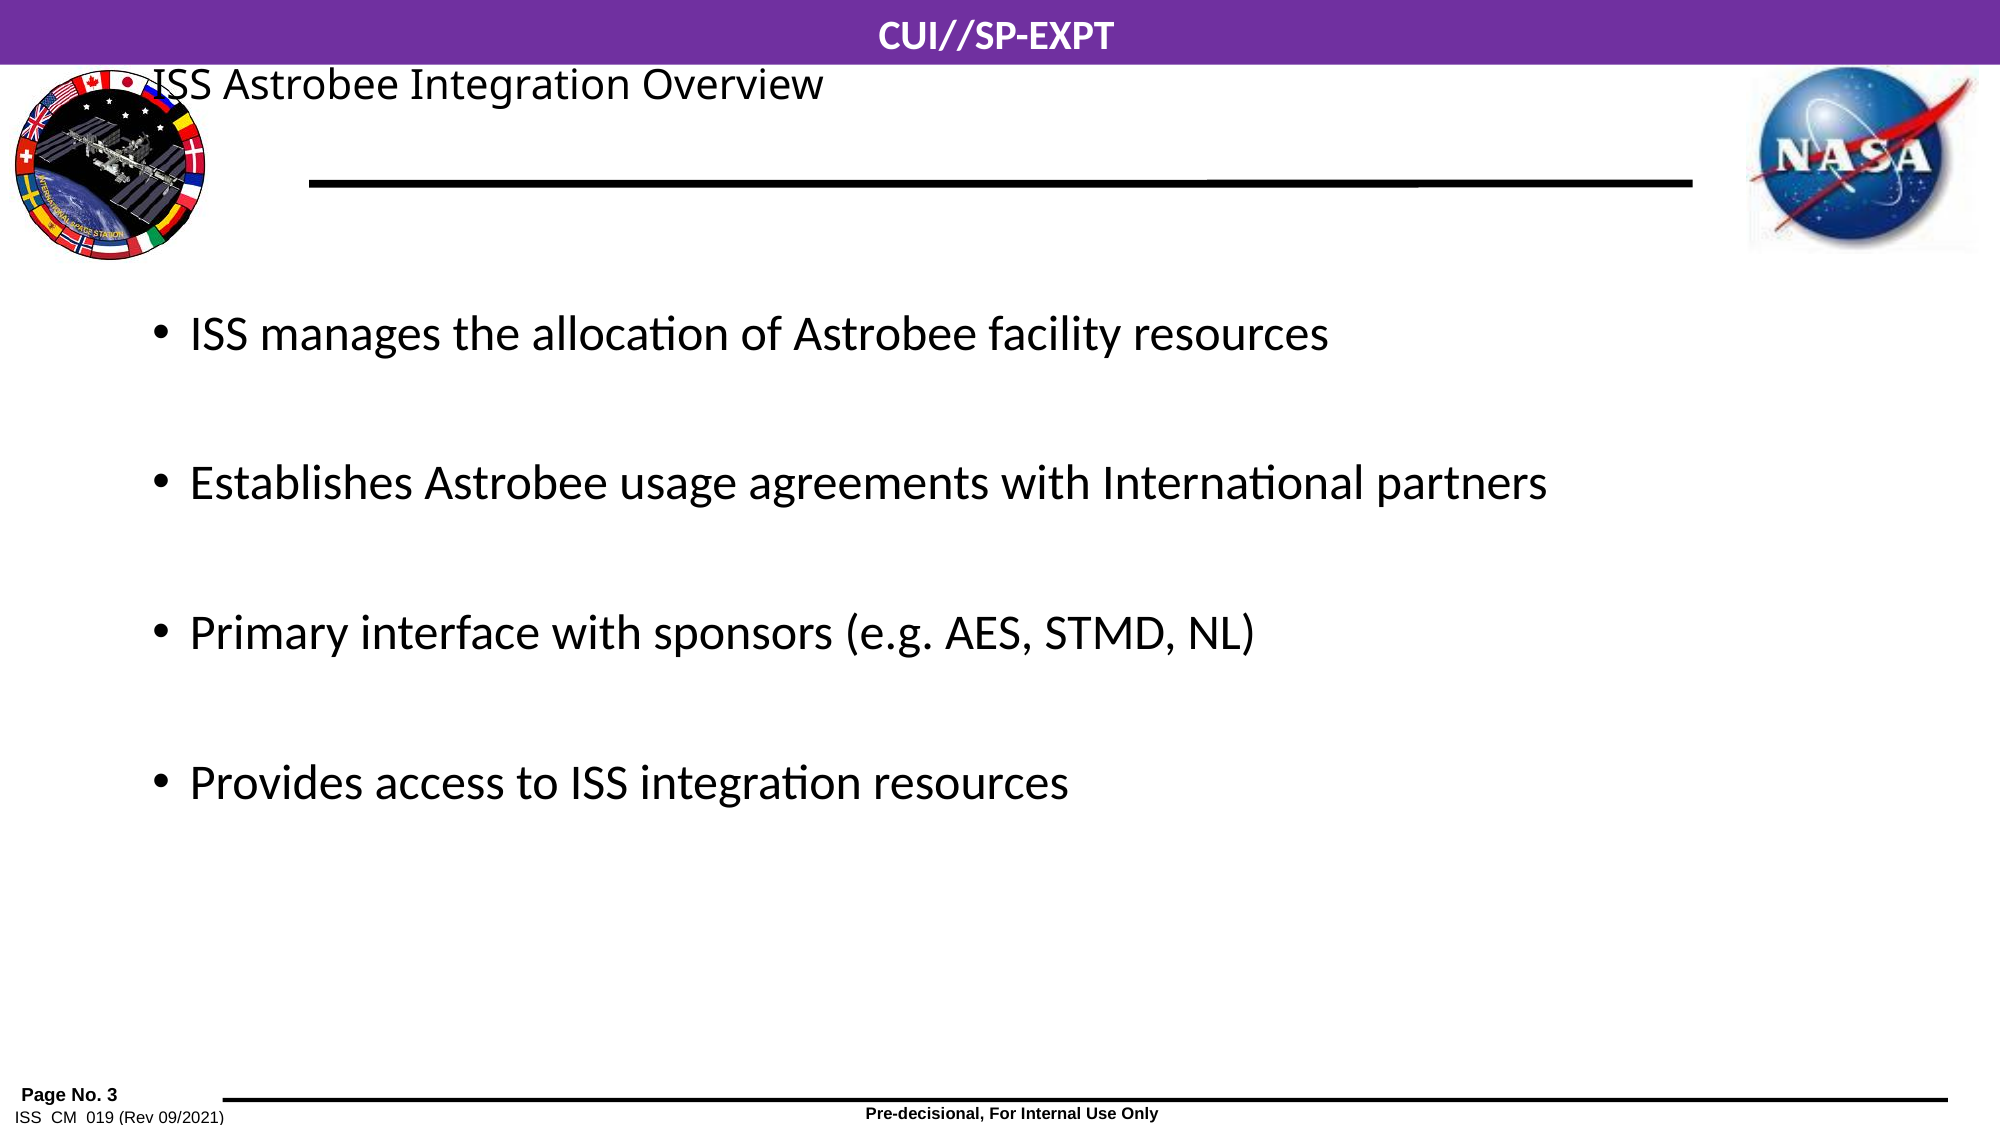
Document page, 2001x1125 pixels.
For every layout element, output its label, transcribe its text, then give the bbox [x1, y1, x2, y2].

title ISS Astrobee Integration Overview [137, 56, 1863, 278]
list ISS manages the allocation of Astrobee facility resources Establishes Astrobee usage agreements with International partners Primary interface with sponsors (e.g. AES, STMD, NL) Provides access to ISS integration resources [137, 299, 1863, 1014]
picture [1863, 65, 1979, 254]
picture [9, 65, 137, 265]
